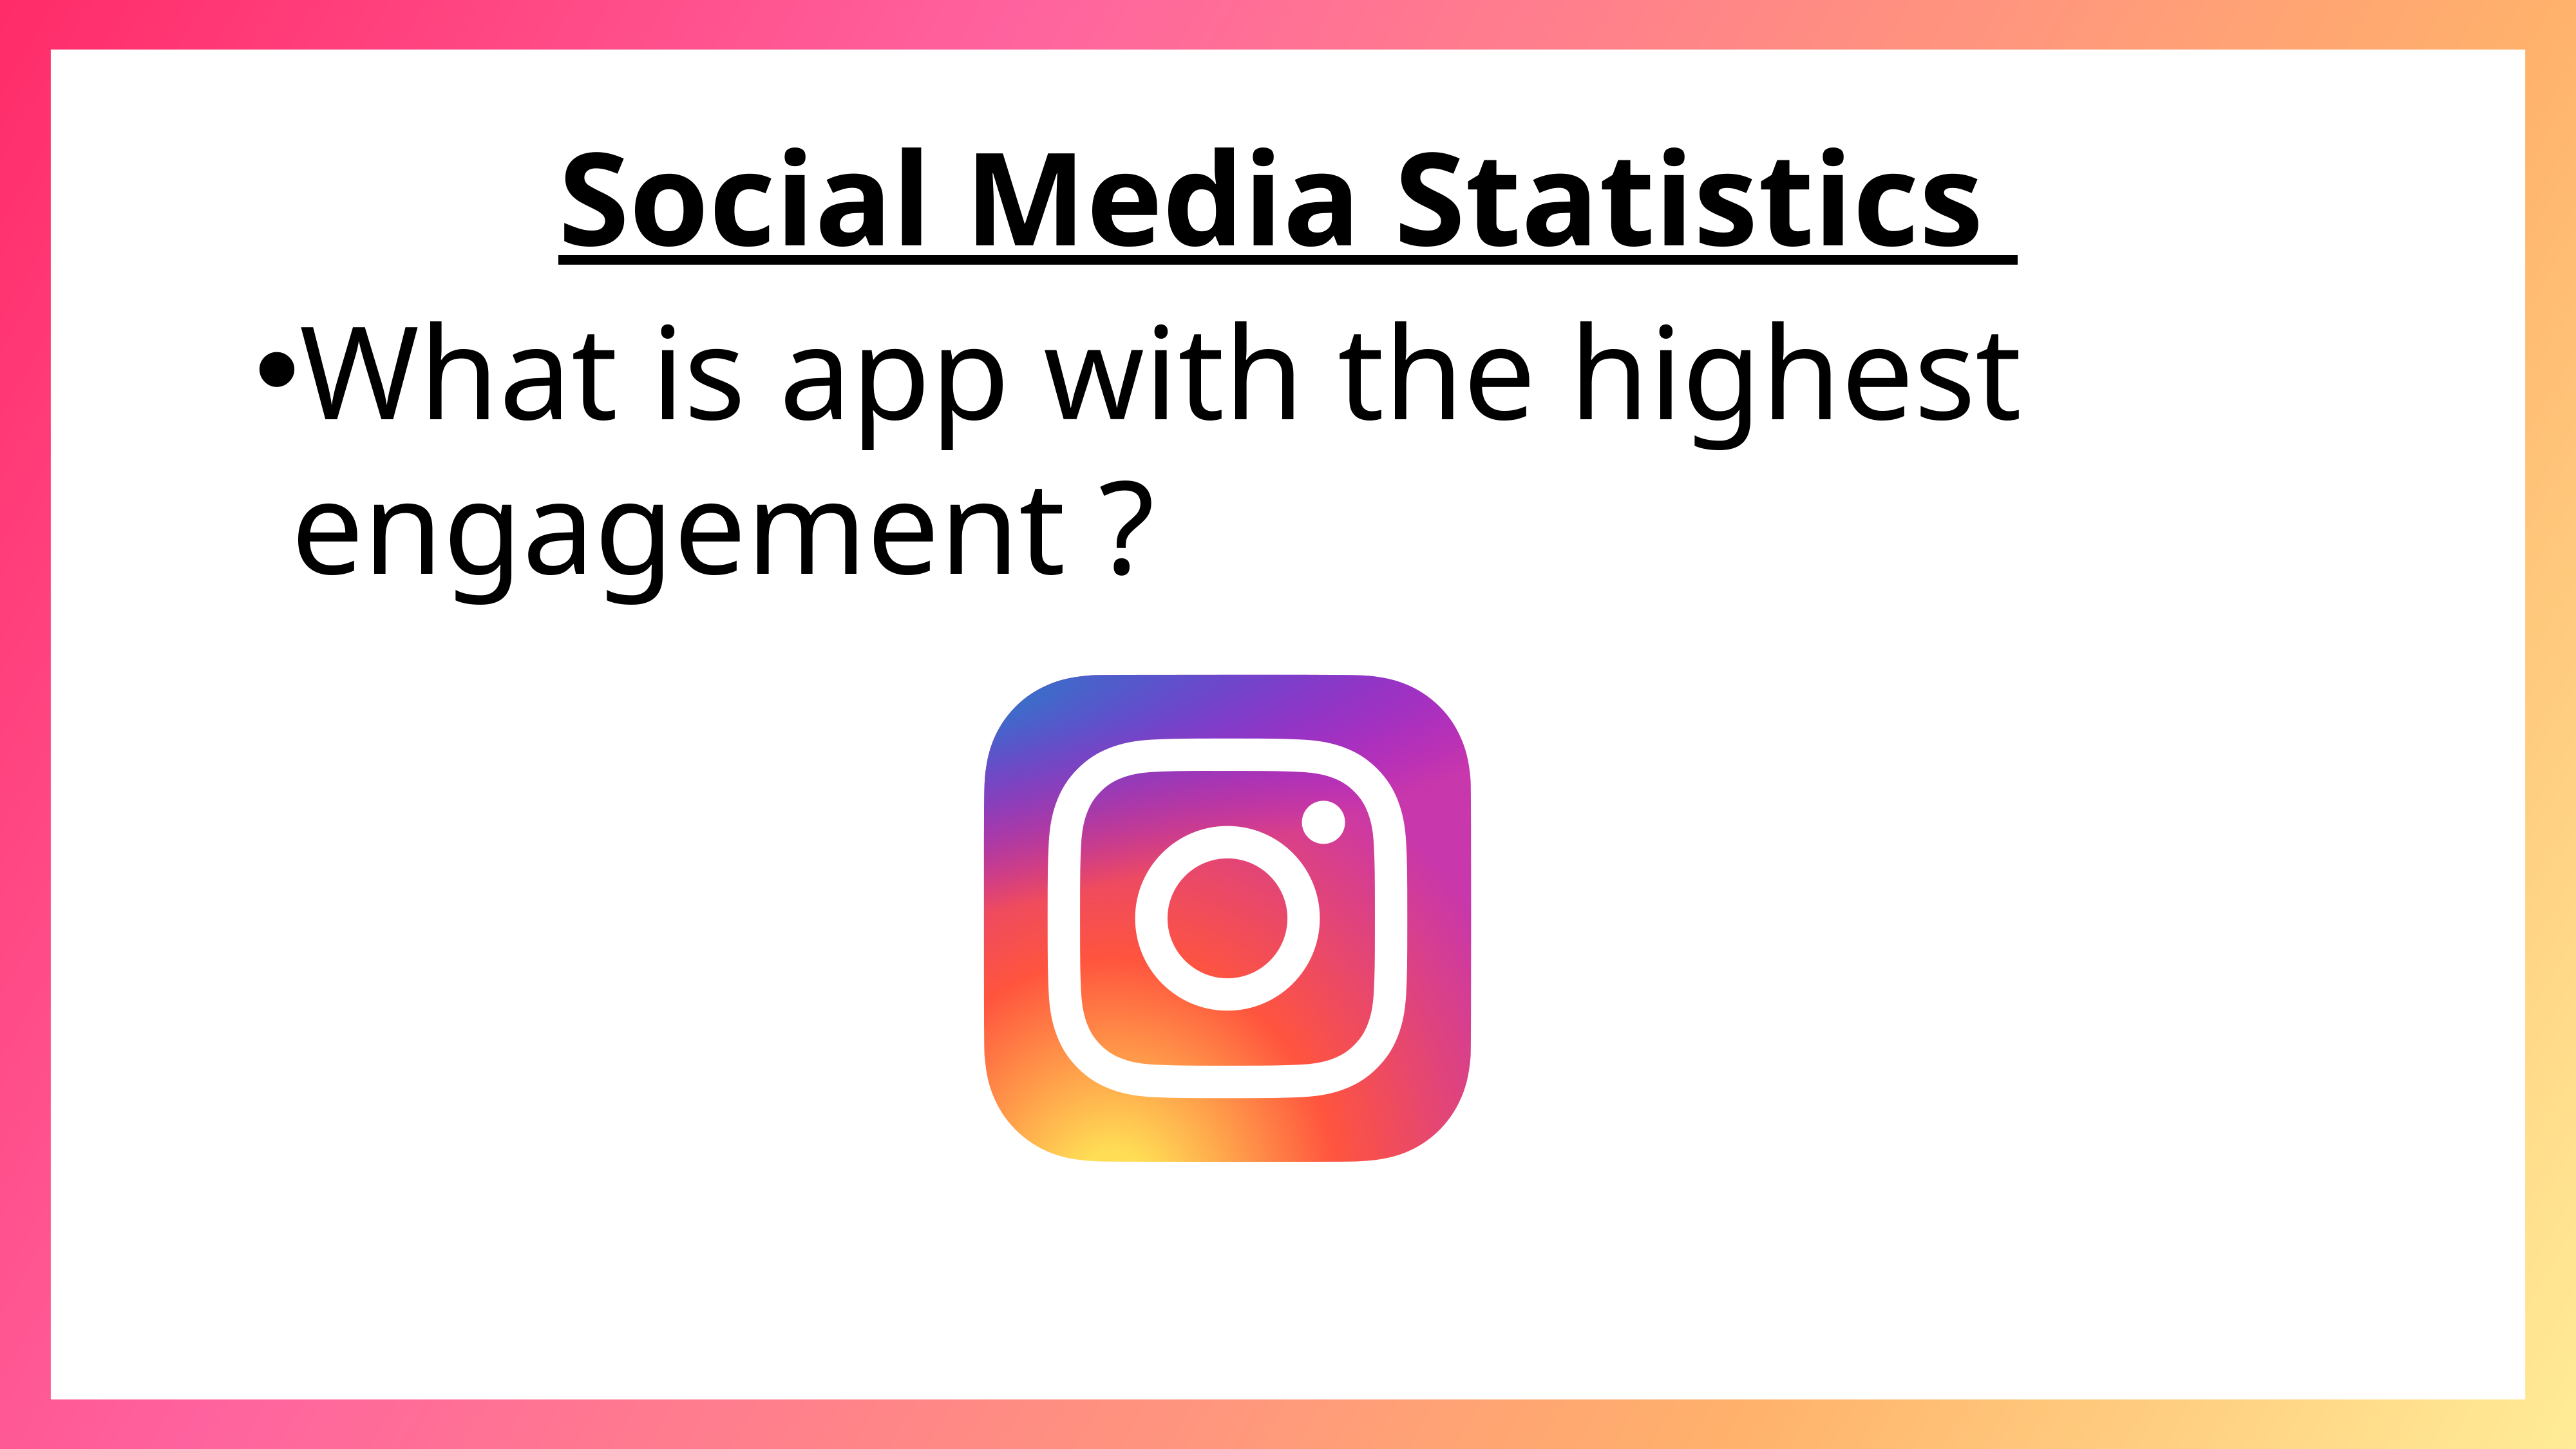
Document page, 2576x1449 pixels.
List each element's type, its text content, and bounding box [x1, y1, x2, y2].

picture [0, 0, 2576, 1449]
text_box Social Media Statistics [168, 111, 2408, 277]
text_box What is app with the highest engagement ? [249, 285, 2327, 605]
